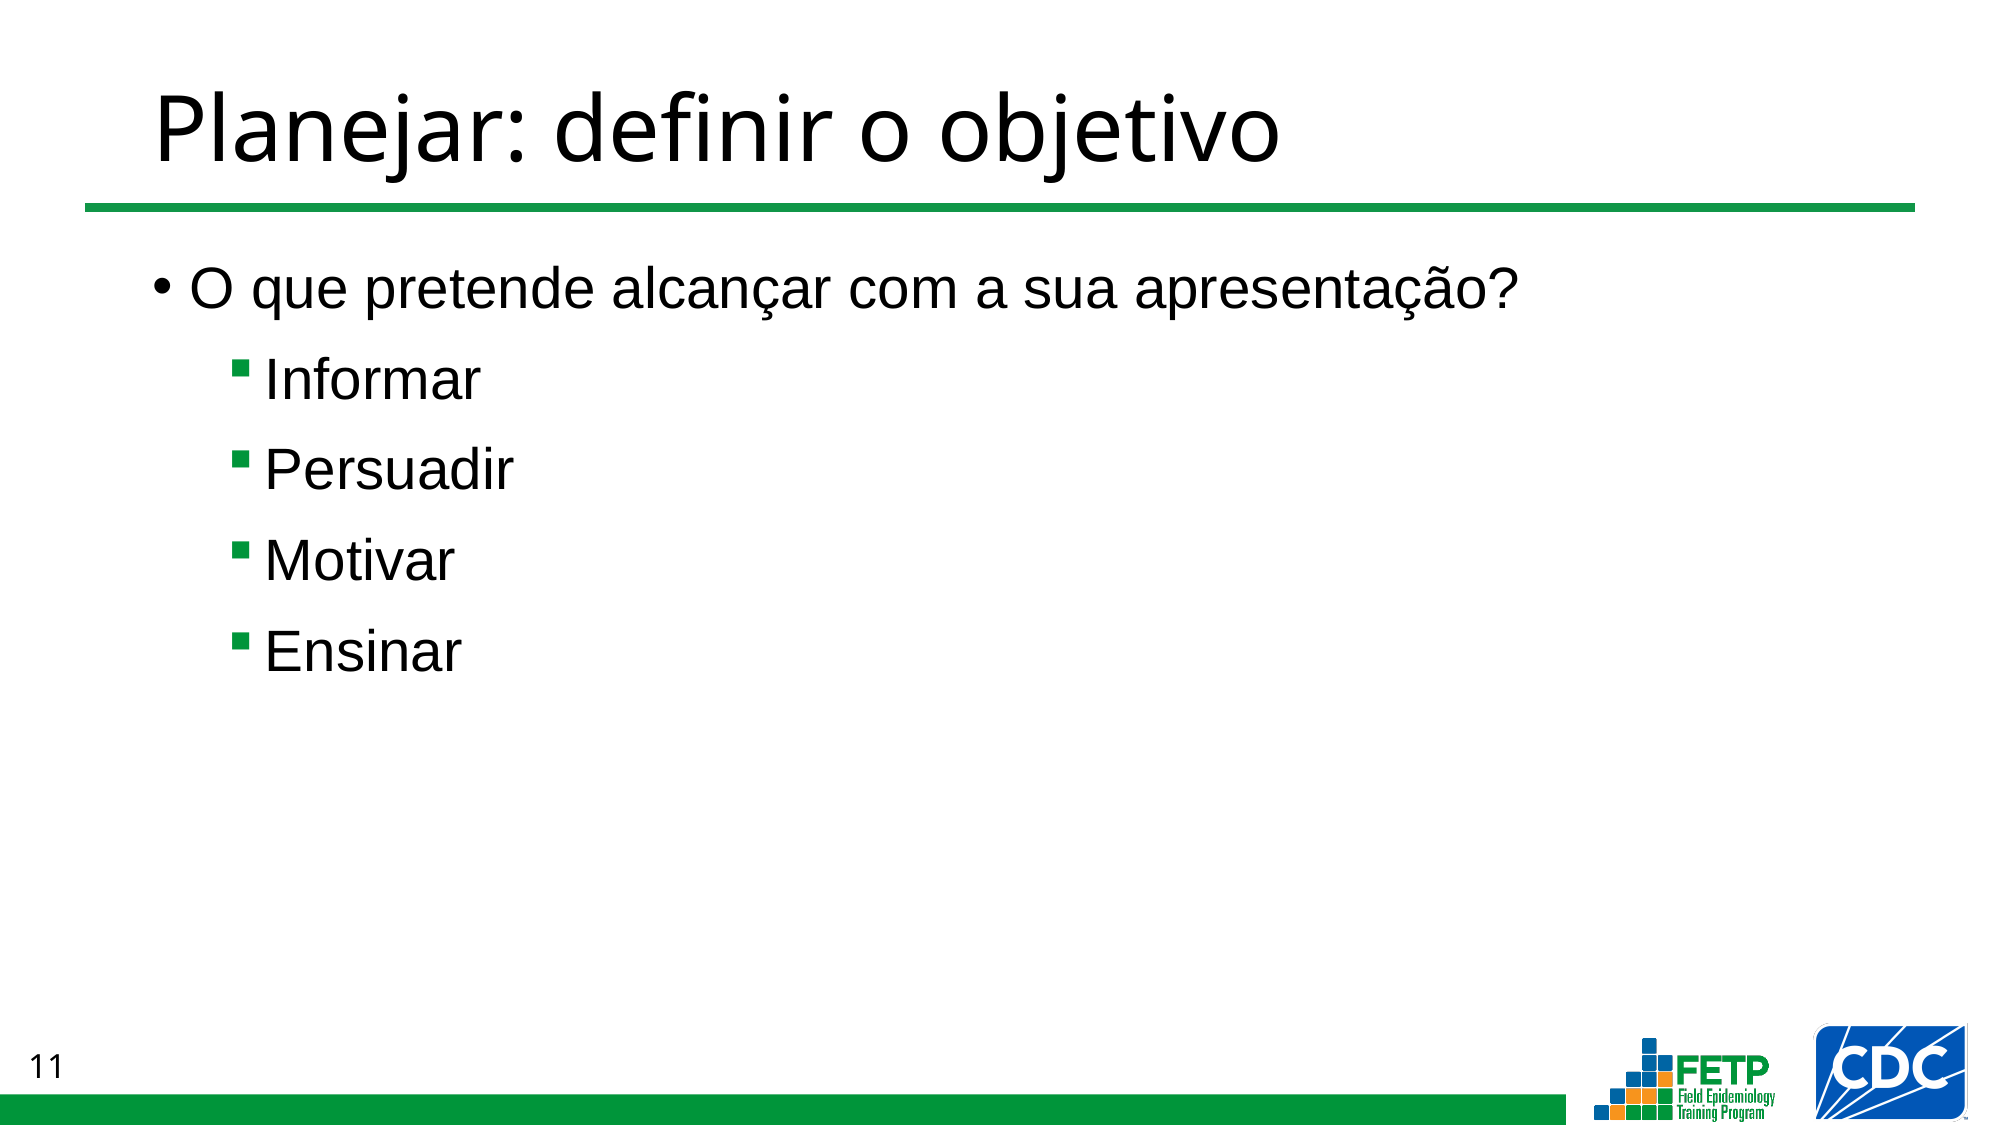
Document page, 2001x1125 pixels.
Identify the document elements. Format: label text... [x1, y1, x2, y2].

picture [1594, 1038, 1775, 1122]
list O que pretende alcançar com a sua apresentação? Informar Persuadir Motivar Ensinar [137, 242, 1863, 1004]
picture [1813, 1023, 1968, 1122]
title Planejar: definir o objetivo [137, 75, 1863, 207]
